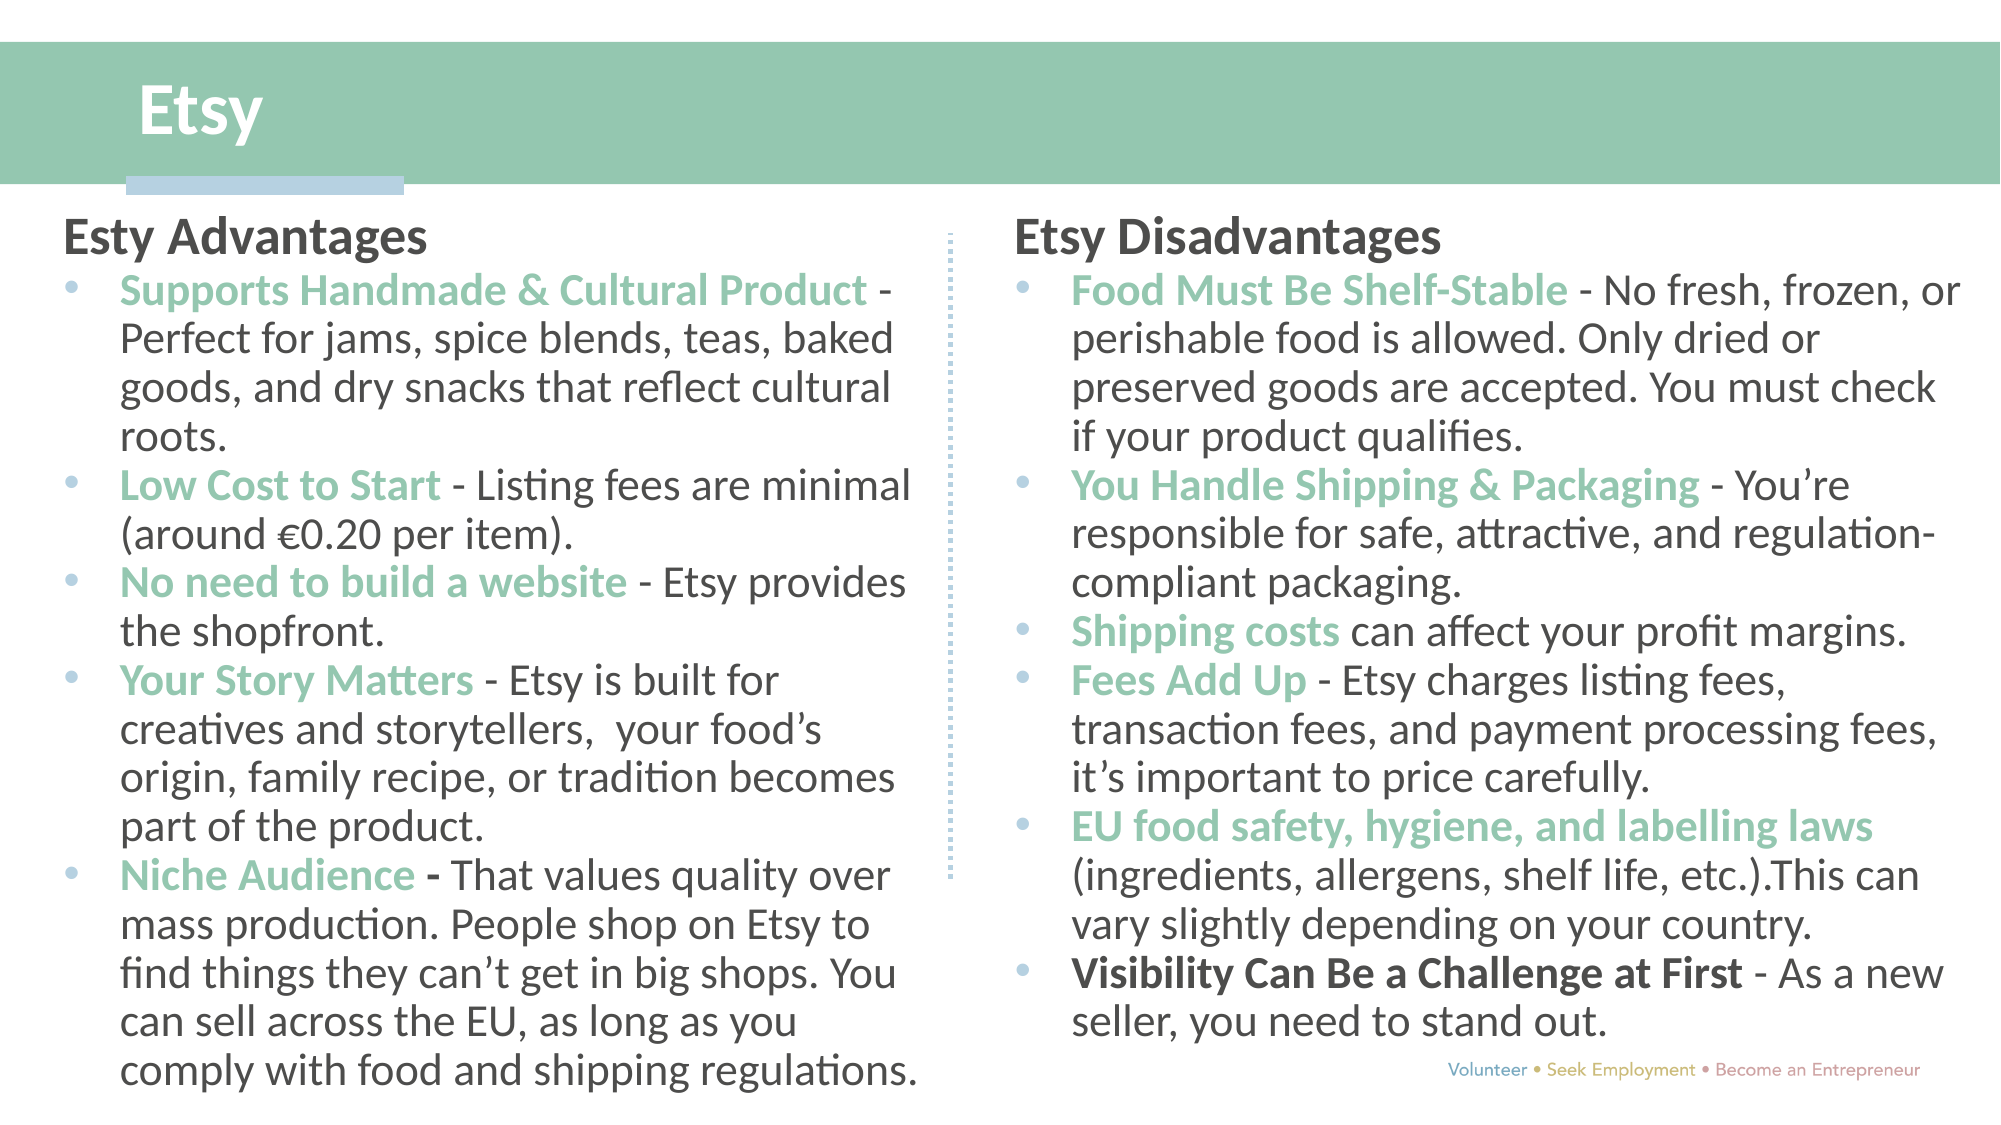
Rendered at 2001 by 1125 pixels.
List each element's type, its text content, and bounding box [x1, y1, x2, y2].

picture [1418, 1046, 1971, 1103]
list Etsy [123, 51, 1913, 170]
text_box Esty Advantages Supports Handmade & Cultural Product - Perfect for jams, spice blends, teas, baked goods, and dry snacks that reflect cultural roots. Low Cost to Start - Listing fees are minimal (around €0.20 per item). No need to build a website - Etsy provides the shopfront. Your Story Matters - Etsy is built for creatives and storytellers, your food’s origin, family recipe, or tradition becomes part of the product. Niche Audience - That values quality over mass production. People shop on Etsy to find things they can’t get in big shops. You can sell across the EU, as long as you comply with food and shipping regulations. [48, 209, 951, 650]
text_box Etsy Disadvantages Food Must Be Shelf-Stable - No fresh, frozen, or perishable food is allowed. Only dried or preserved goods are accepted. You must check if your product qualifies. You Handle Shipping & Packaging - You’re responsible for safe, attractive, and regulation-compliant packaging. Shipping costs can affect your profit margins. Fees Add Up - Etsy charges listing fees, transaction fees, and payment processing fees, it’s important to price carefully. EU food safety, hygiene, and labelling laws (ingredients, allergens, shelf life, etc.).This can vary slightly depending on your country. Visibility Can Be a Challenge at First - As a new seller, you need to stand out. [999, 209, 1983, 840]
